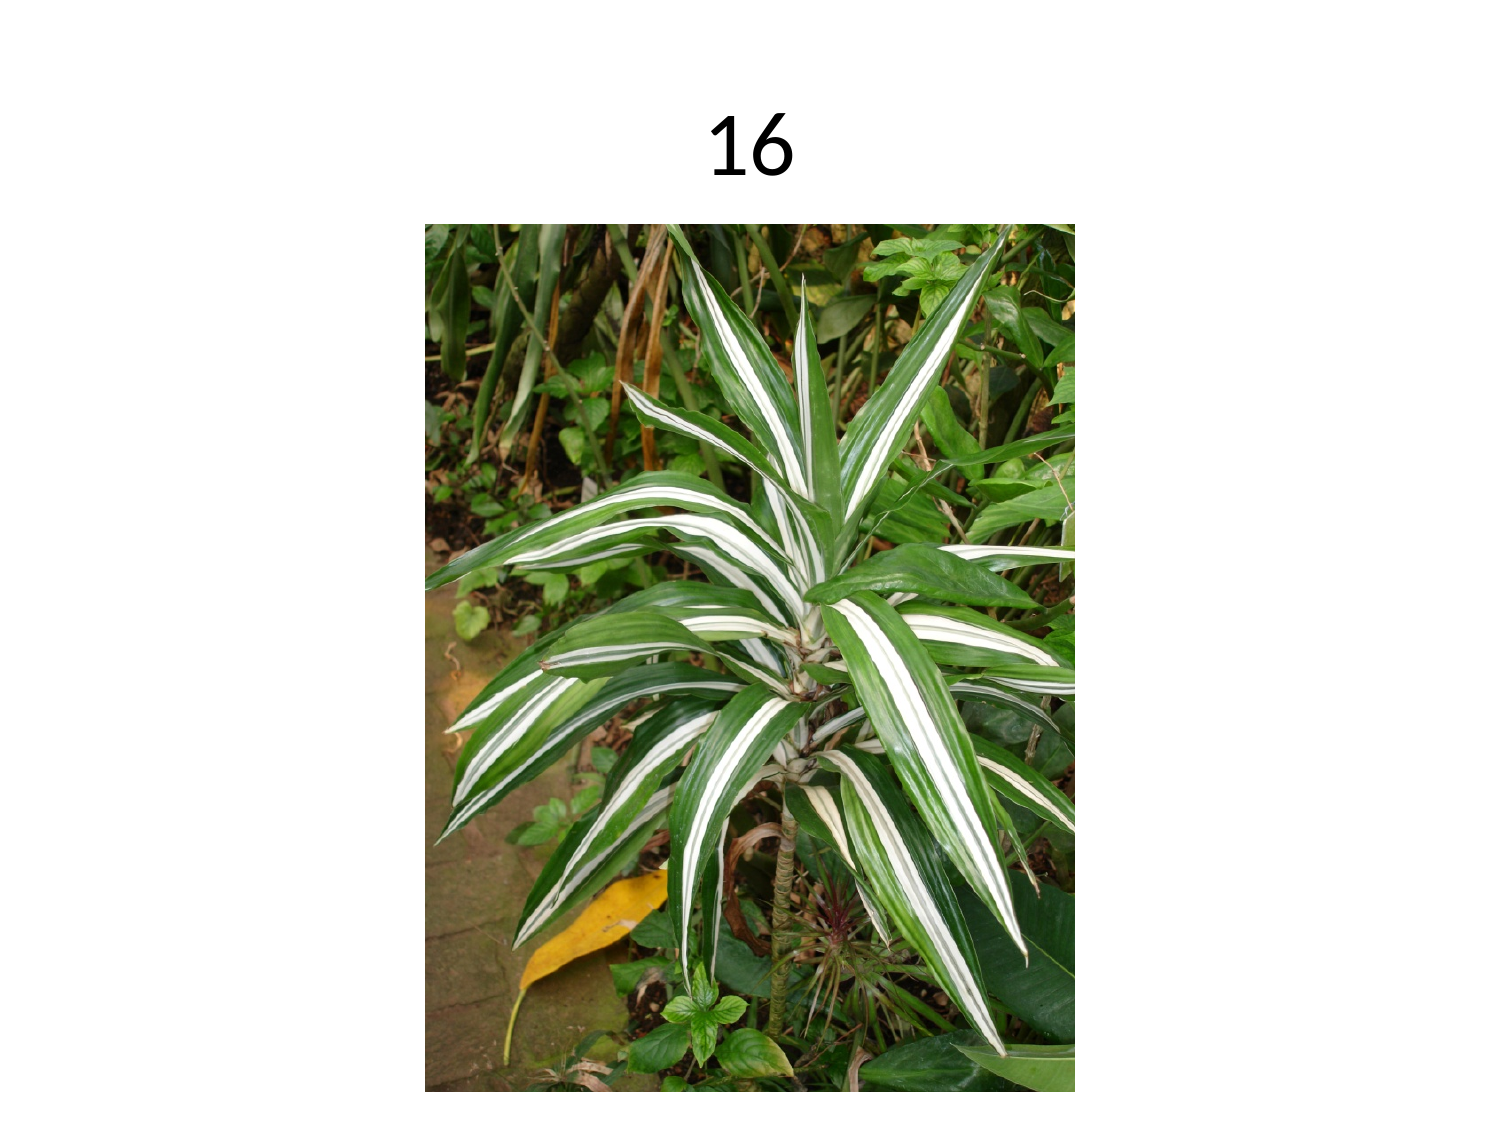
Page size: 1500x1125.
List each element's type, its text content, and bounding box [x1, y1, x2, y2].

picture [424, 224, 1076, 1092]
title 16 [75, 45, 1425, 233]
